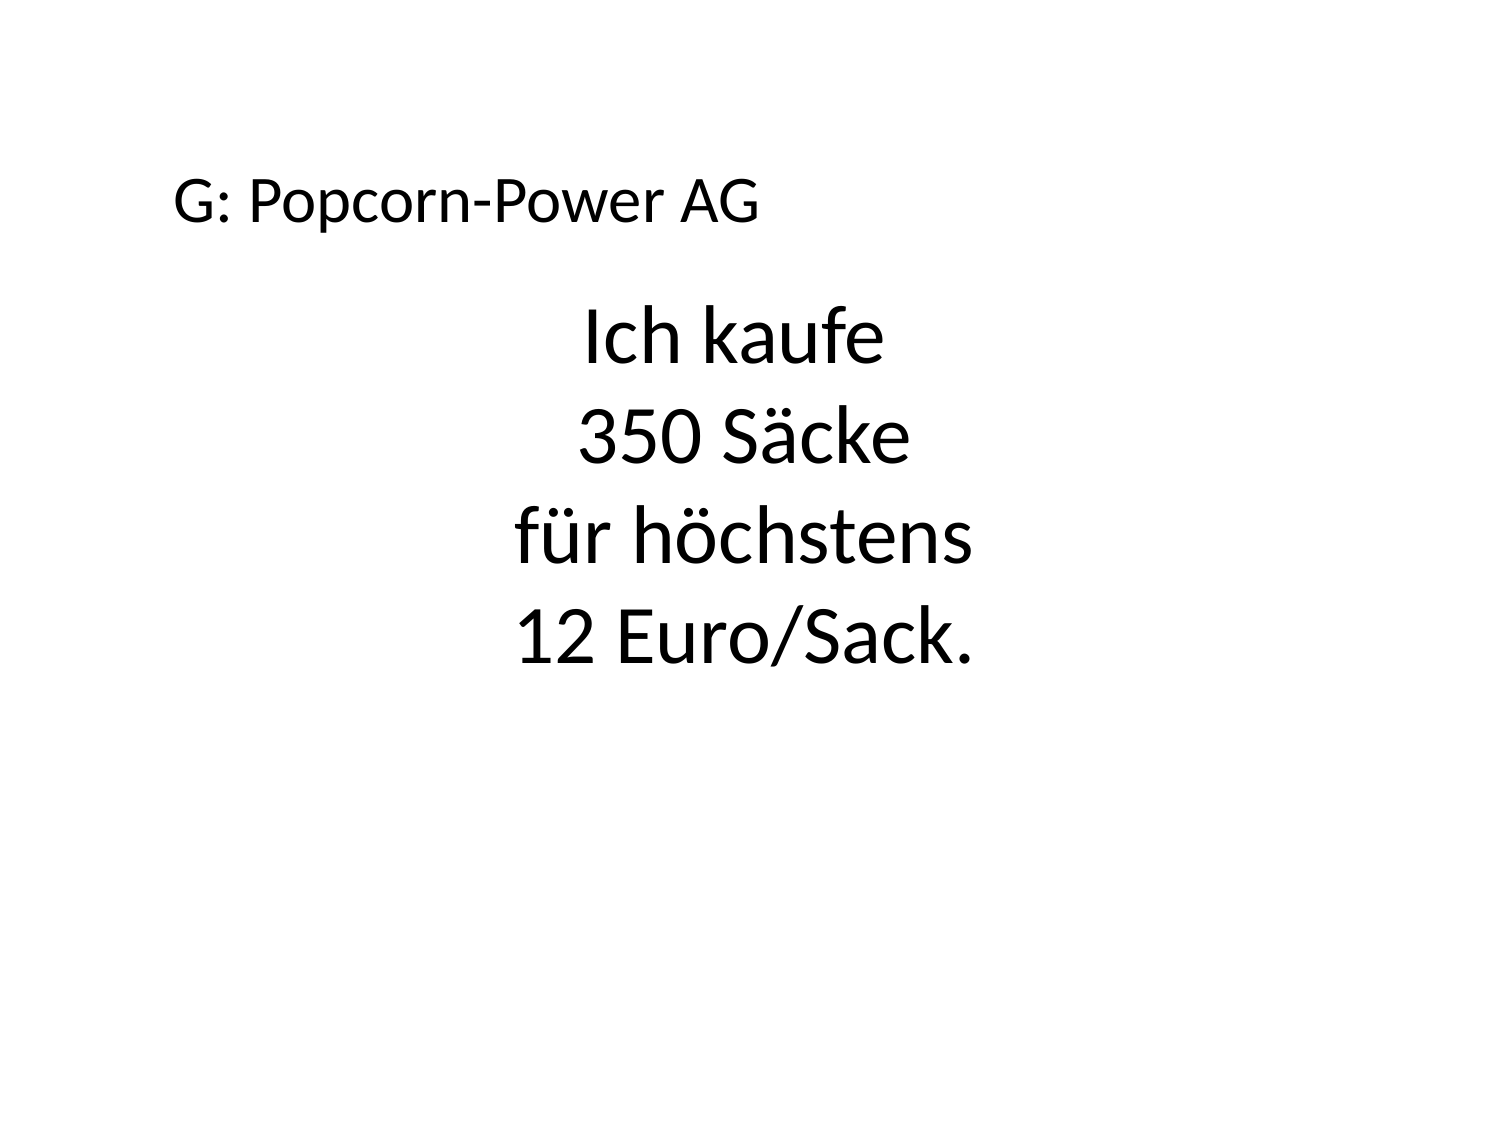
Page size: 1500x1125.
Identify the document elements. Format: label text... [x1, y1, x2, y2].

text_box G: Popcorn-Power AG Ich kaufe 350 Säcke für höchstens 12 Euro/Sack. [158, 147, 1330, 688]
